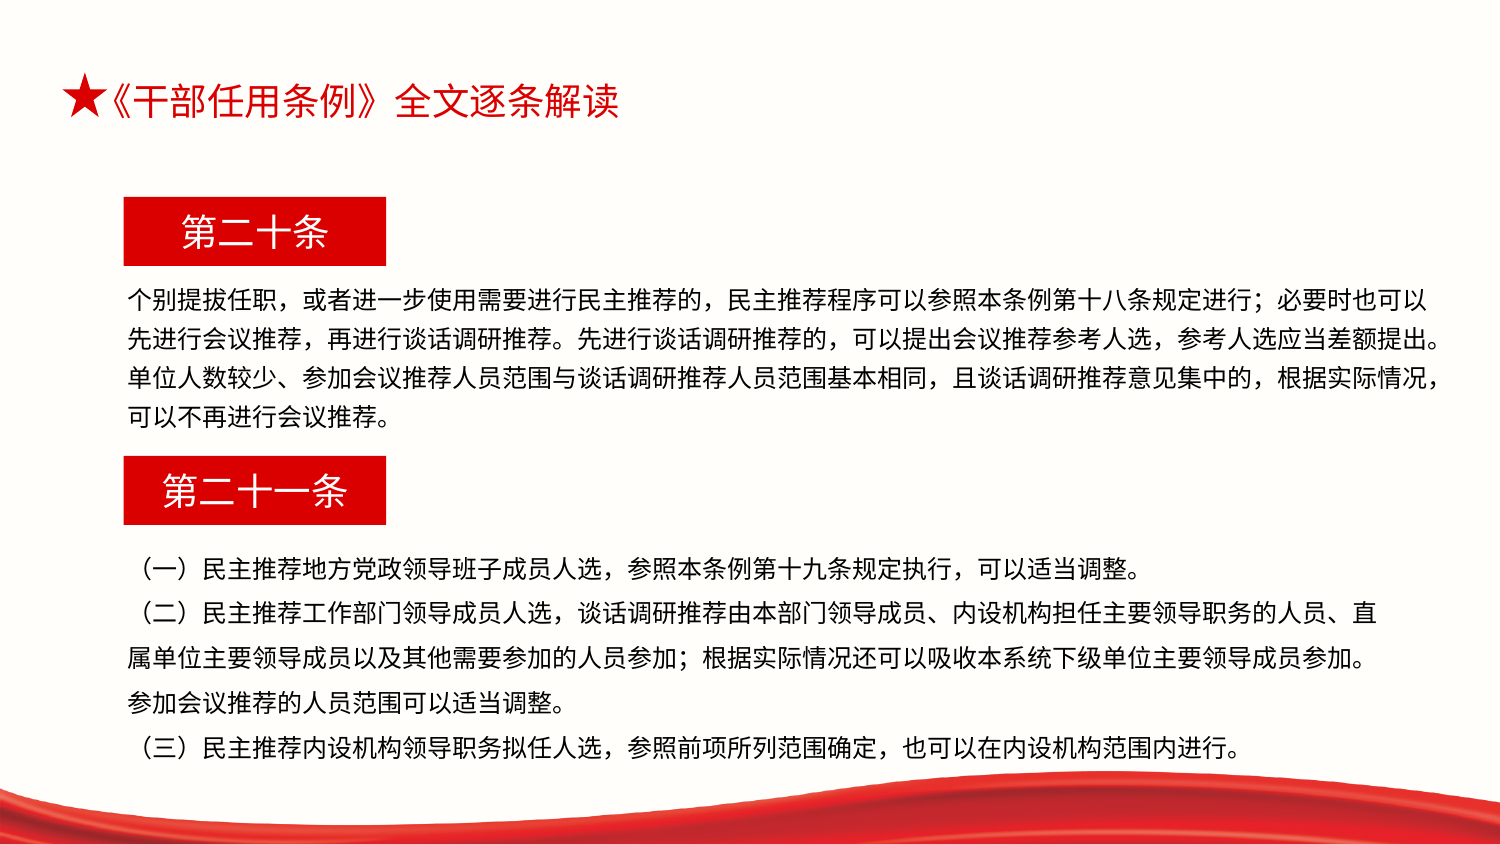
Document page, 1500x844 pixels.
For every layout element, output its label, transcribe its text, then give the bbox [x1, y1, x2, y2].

text_box 第二十条 [123, 196, 387, 266]
text_box （一）民主推荐地方党政领导班子成员人选，参照本条例第十九条规定执行，可以适当调整。 （二）民主推荐工作部门领导成员人选，谈话调研推荐由本部门领导成员、内设机构担任主要领导职务的人员、直属单位主要领导成员以及其他需要参加的人员参加；根据实际情况还可以吸收本系统下级单位主要领导成员参加。参加会议推荐的人员范围可以适当调整。 （三）民主推荐内设机构领导职务拟任人选，参照前项所列范围确定，也可以在内设机构范围内进行。 [112, 530, 1413, 770]
text_box 第二十一条 [123, 455, 387, 525]
text_box 个别提拔任职，或者进一步使用需要进行民主推荐的，民主推荐程序可以参照本条例第十八条规定进行；必要时也可以先进行会议推荐，再进行谈话调研推荐。先进行谈话调研推荐的，可以提出会议推荐参考人选，参考人选应当差额提出。单位人数较少、参加会议推荐人员范围与谈话调研推荐人员范围基本相同，且谈话调研推荐意见集中的，根据实际情况，可以不再进行会议推荐。 [112, 268, 1448, 439]
picture [0, 771, 1500, 844]
